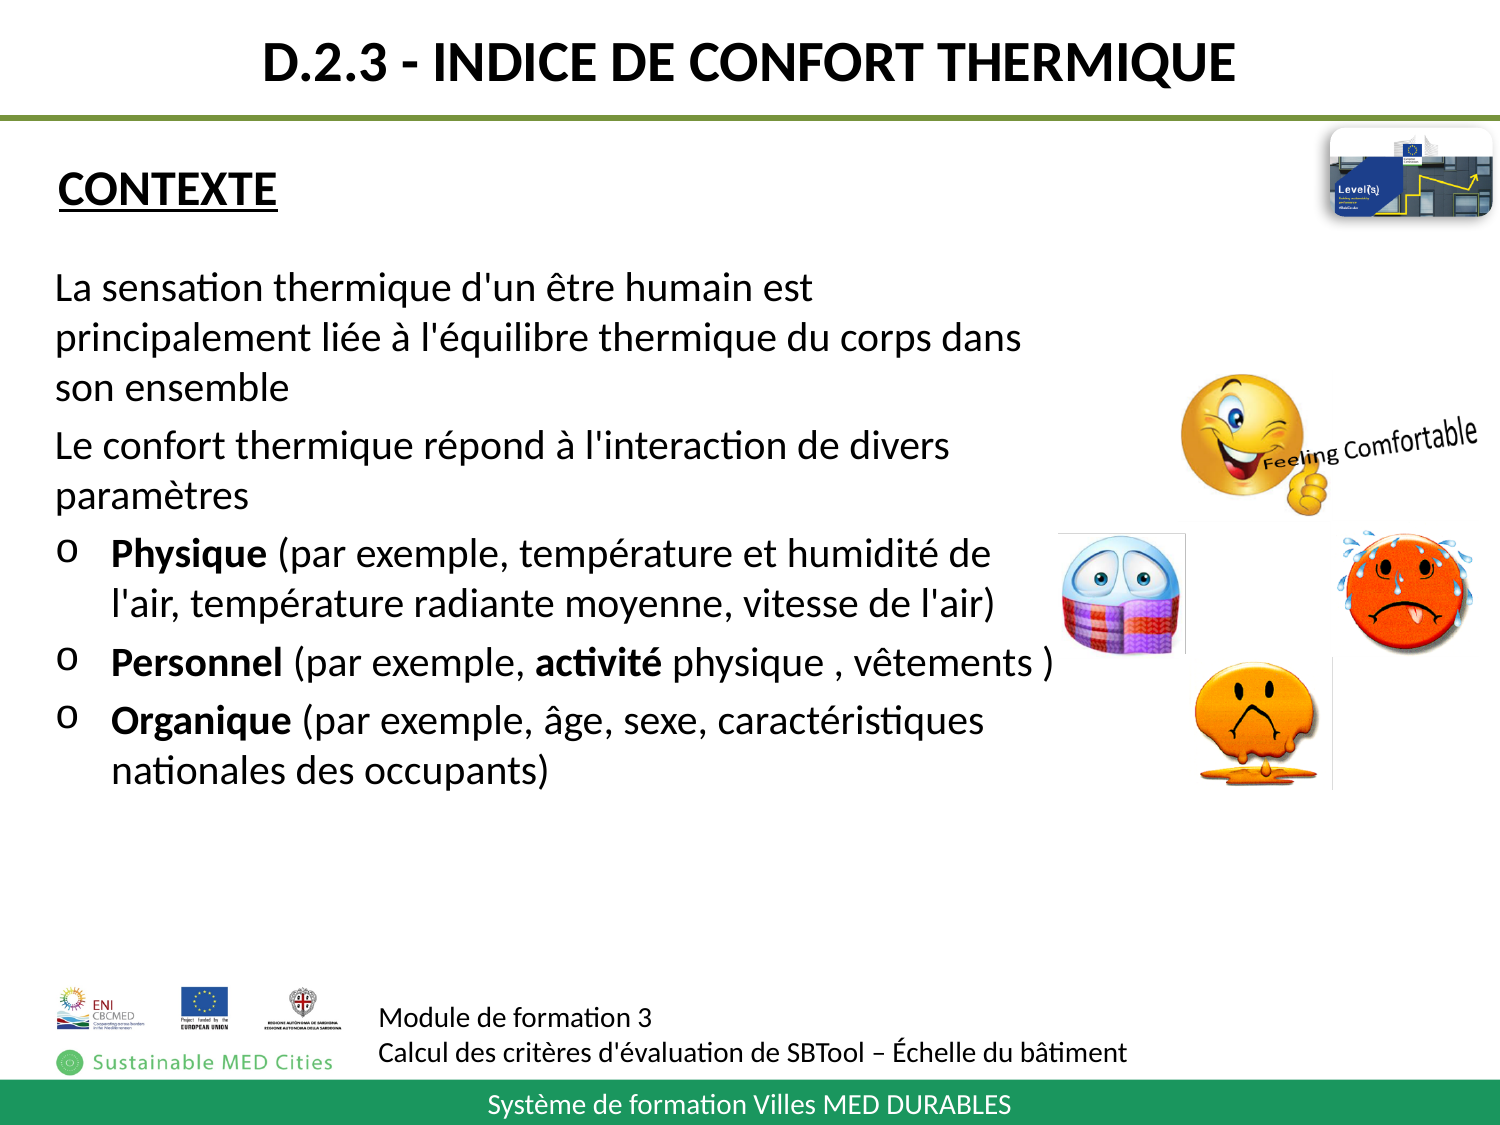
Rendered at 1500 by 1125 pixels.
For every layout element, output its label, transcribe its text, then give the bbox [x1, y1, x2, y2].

title D.2.3 - INDICE DE CONFORT THERMIQUE [0, 0, 1500, 117]
picture [1329, 127, 1493, 217]
text_box CONTEXTE [43, 147, 1331, 235]
picture [1058, 370, 1480, 791]
text_box La sensation thermique d'un être humain est principalement liée à l'équilibre thermique du corps dans son ensemble Le confort thermique répond à l'interaction de divers paramètres Physique (par exemple, température et humidité de l'air, température radiante moyenne, vitesse de l'air) Personnel (par exemple, activité physique , vêtements ) Organique (par exemple, âge, sexe, caractéristiques nationales des occupants) [39, 251, 1083, 843]
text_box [0, 972, 1500, 1125]
